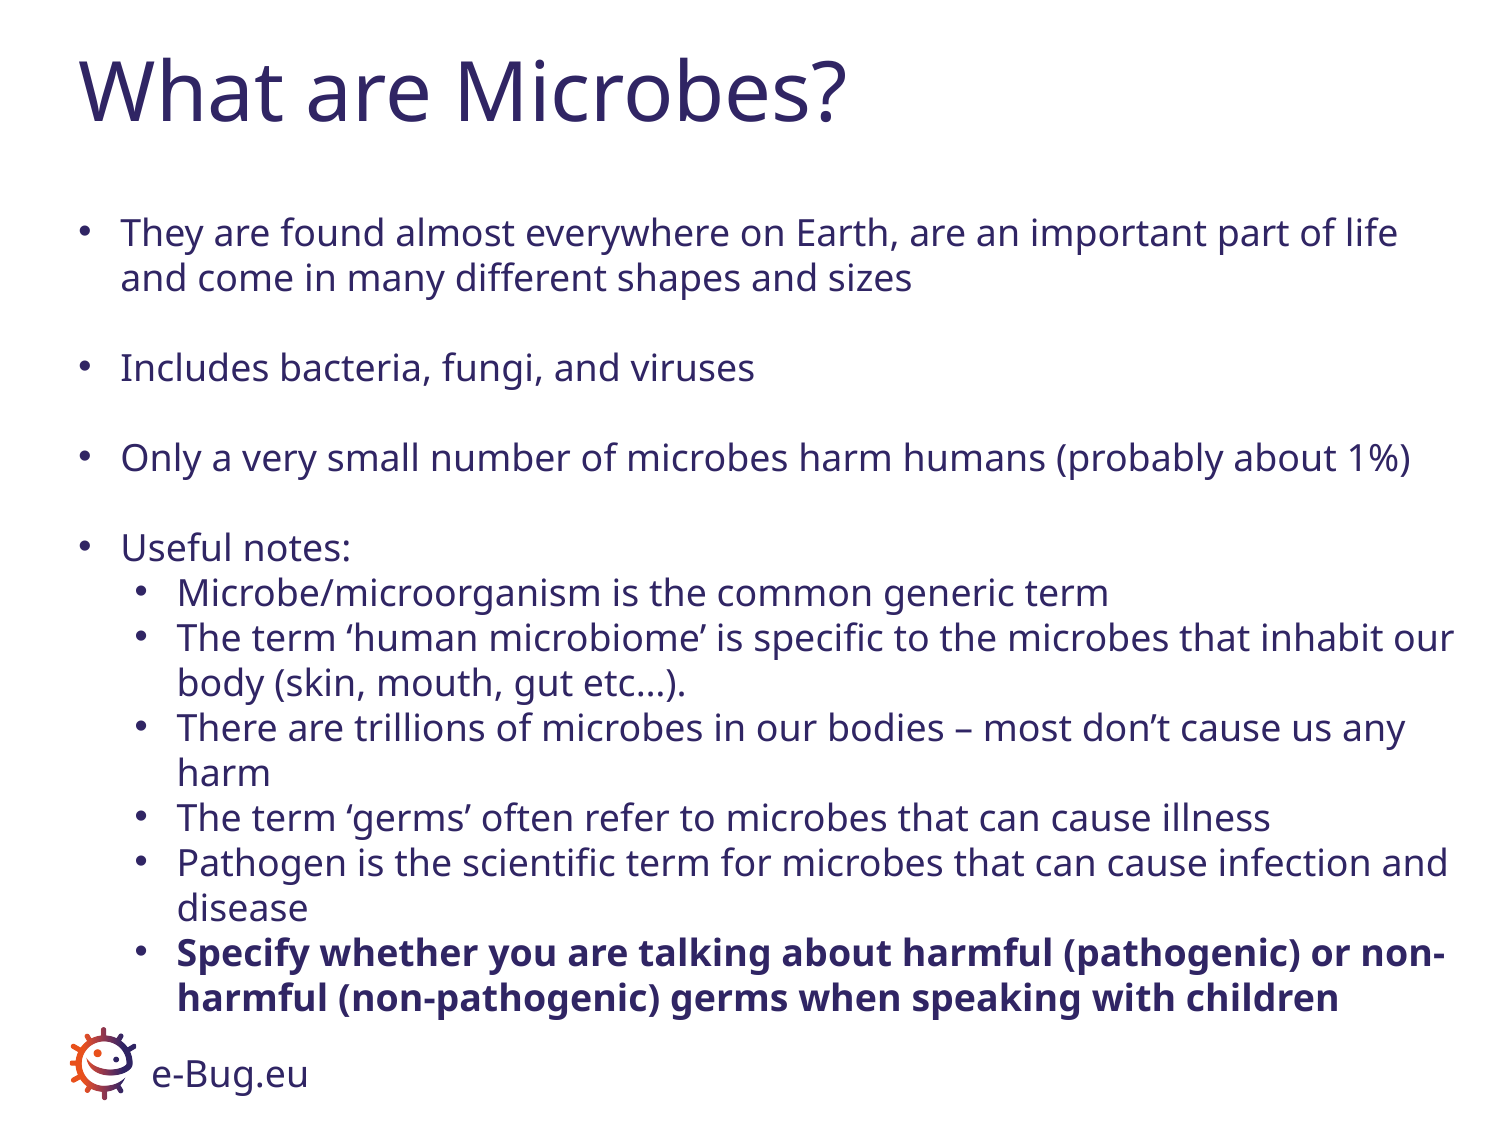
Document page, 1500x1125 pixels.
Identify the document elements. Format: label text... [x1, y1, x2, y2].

text_box They are found almost everywhere on Earth, are an important part of life and come in many different shapes and sizes Includes bacteria, fungi, and viruses Only a very small number of microbes harm humans (probably about 1%) Useful notes: Microbe/microorganism is the common generic term The term ‘human microbiome’ is specific to the microbes that inhabit our body (skin, mouth, gut etc…). There are trillions of microbes in our bodies – most don’t cause us any harm The term ‘germs’ often refer to microbes that can cause illness Pathogen is the scientific term for microbes that can cause infection and disease Specify whether you are talking about harmful (pathogenic) or non-harmful (non-pathogenic) germs when speaking with children [63, 201, 1475, 1026]
picture [69, 1027, 137, 1103]
footer e-Bug.eu [136, 1042, 643, 1103]
title What are Microbes? [63, 12, 875, 177]
